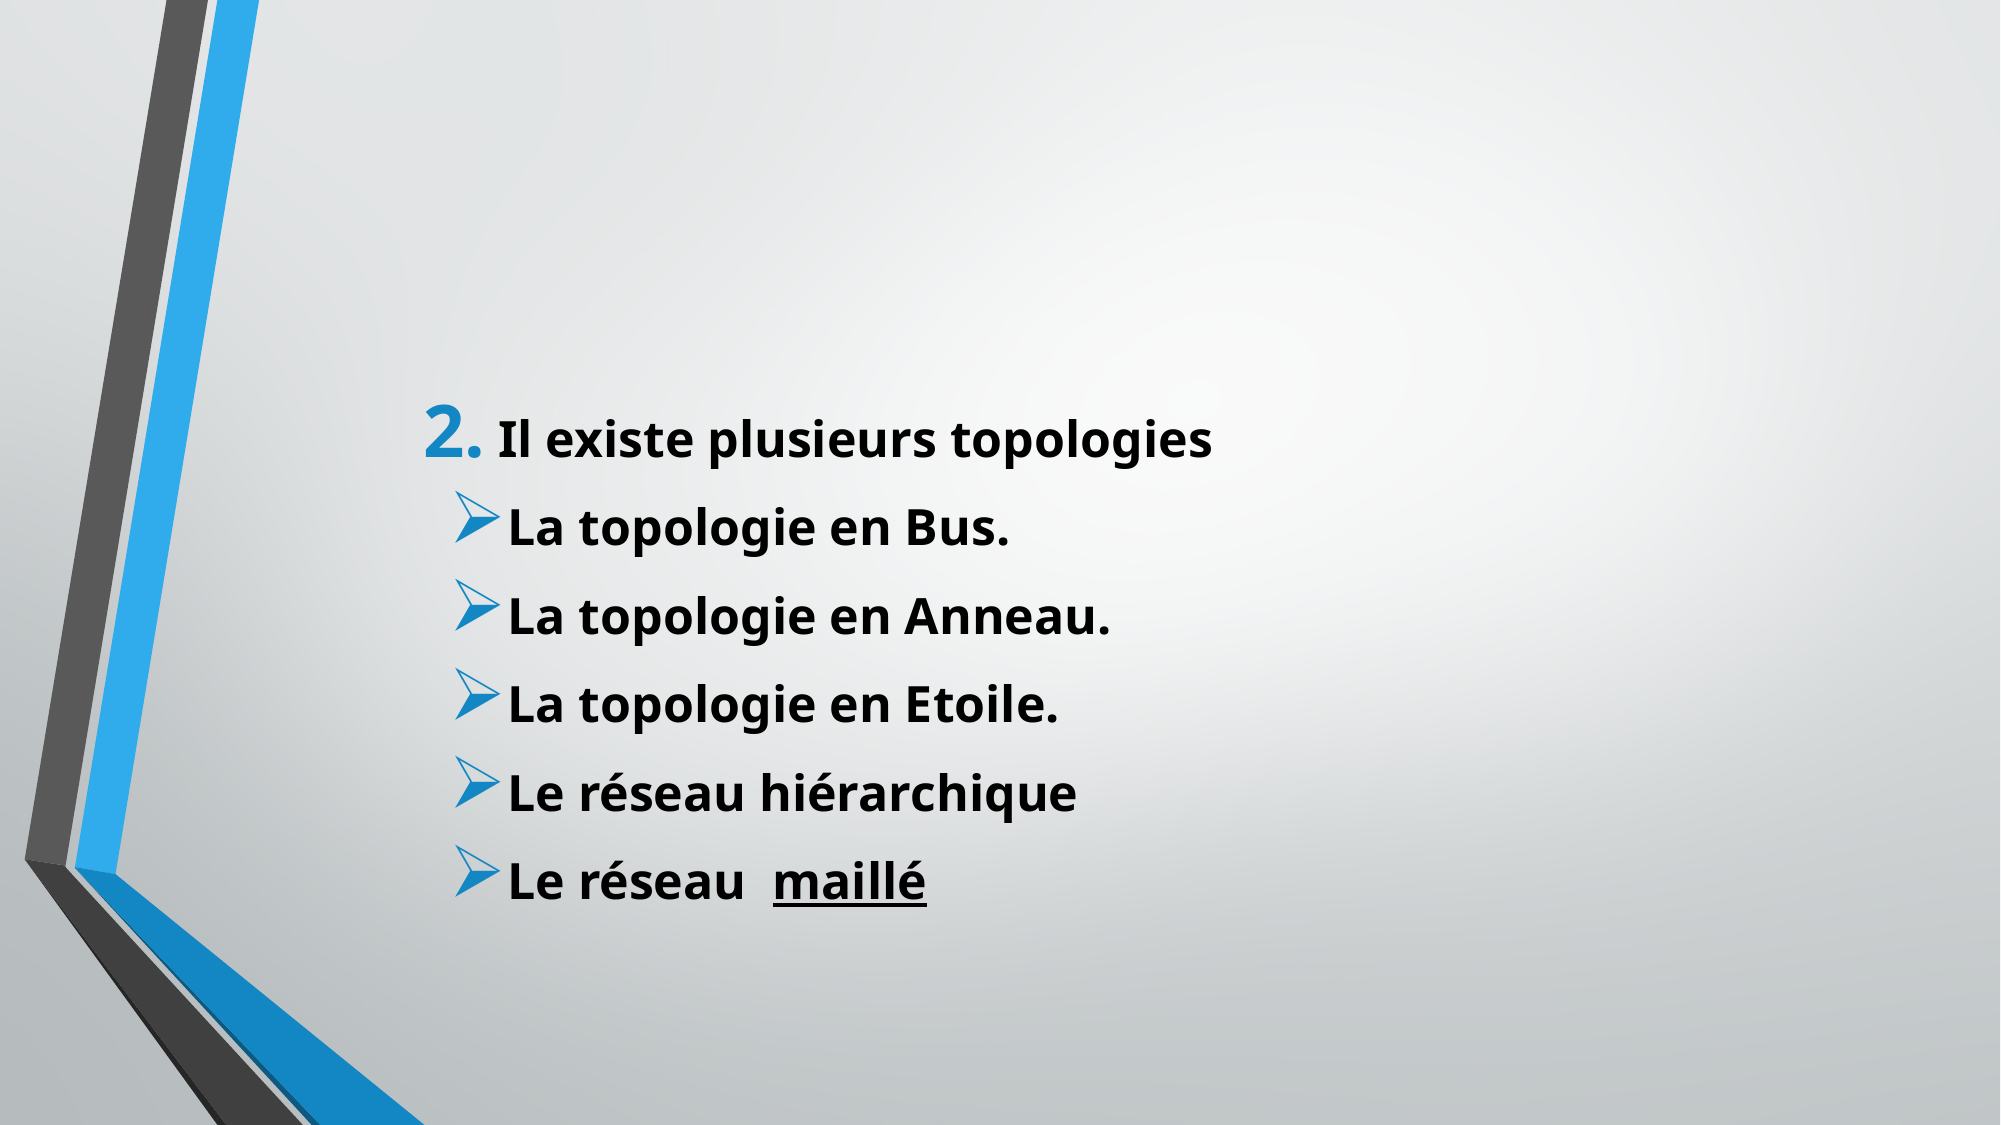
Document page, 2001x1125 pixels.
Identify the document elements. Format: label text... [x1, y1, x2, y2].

list Il existe plusieurs topologies La topologie en Bus. La topologie en Anneau. La topologie en Etoile. Le réseau hiérarchique Le réseau maillé [333, 369, 1707, 1125]
